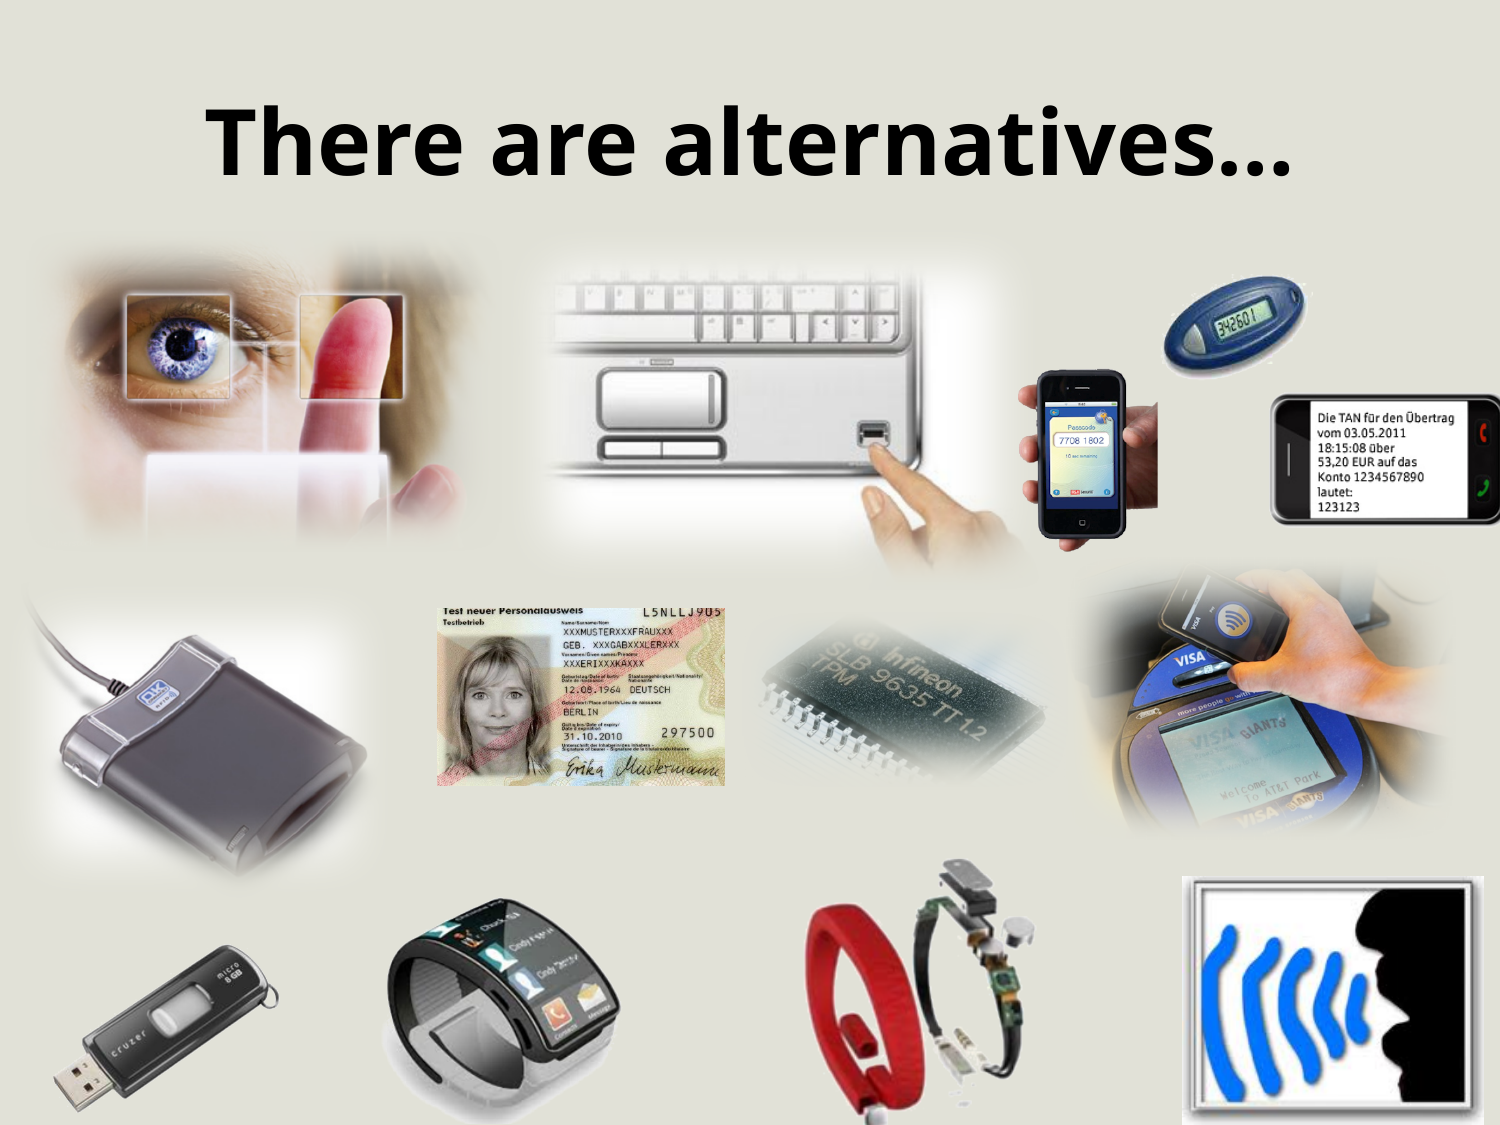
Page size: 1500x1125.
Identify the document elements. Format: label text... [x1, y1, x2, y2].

picture [676, 845, 1485, 1125]
picture [1260, 391, 1500, 530]
picture [26, 923, 303, 1125]
picture [24, 219, 1459, 843]
picture [0, 574, 658, 1125]
title There are alternatives… [75, 45, 1425, 233]
picture [437, 608, 725, 786]
